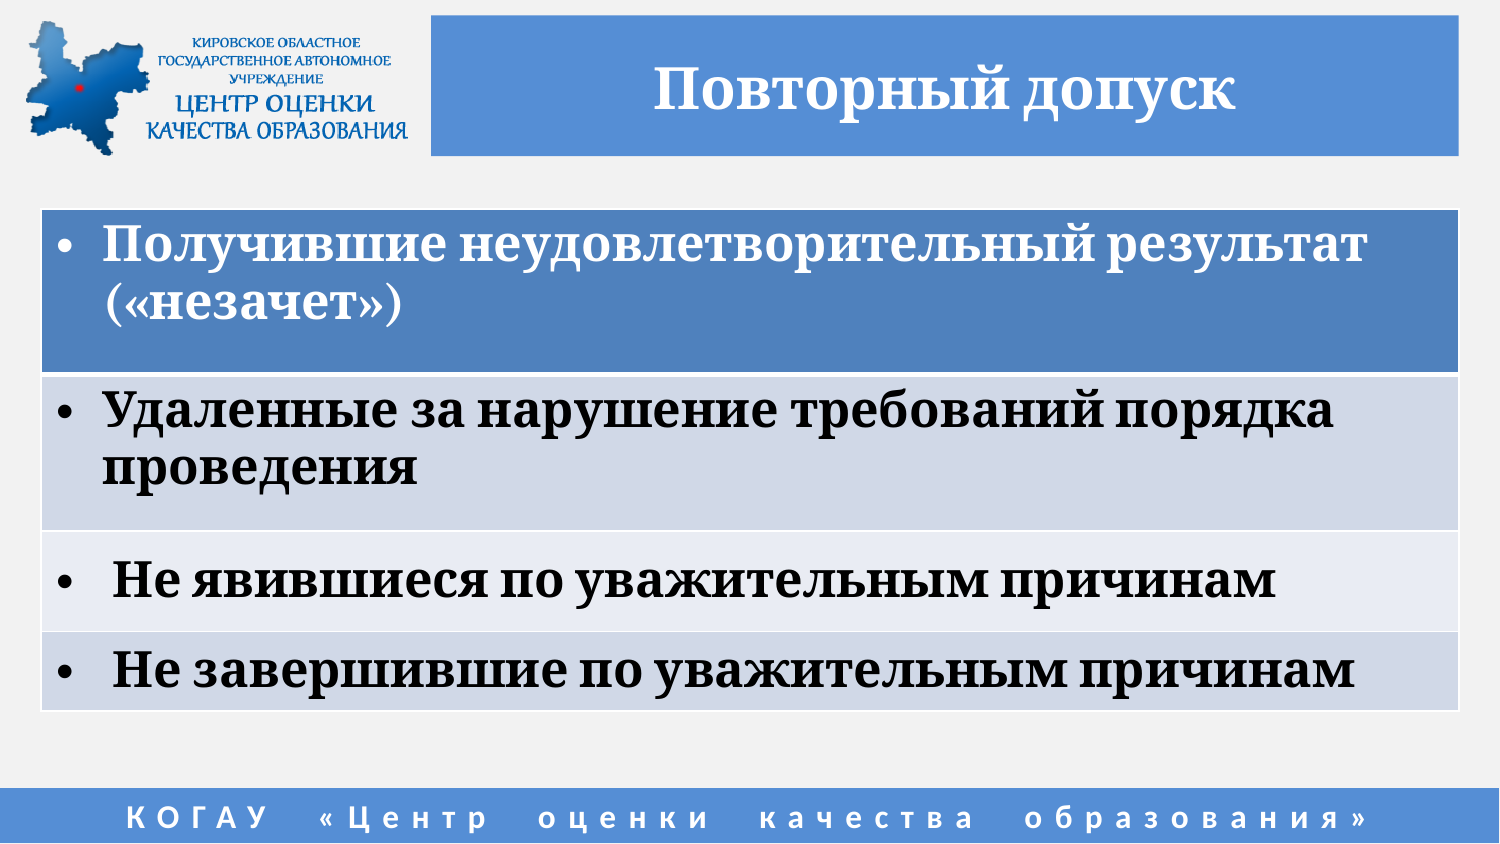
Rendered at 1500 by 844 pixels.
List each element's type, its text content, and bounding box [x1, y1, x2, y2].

table_header Получившие неудовлетворительный результат («незачет») [42, 210, 1458, 372]
table_cell Не явившиеся по уважительным причинам [42, 532, 1458, 631]
picture [26, 21, 408, 156]
table_cell Удаленные за нарушение требований порядка проведения [42, 377, 1458, 530]
title Повторный допуск [431, 15, 1459, 157]
table_cell Не завершившие по уважительным причинам [42, 632, 1458, 710]
